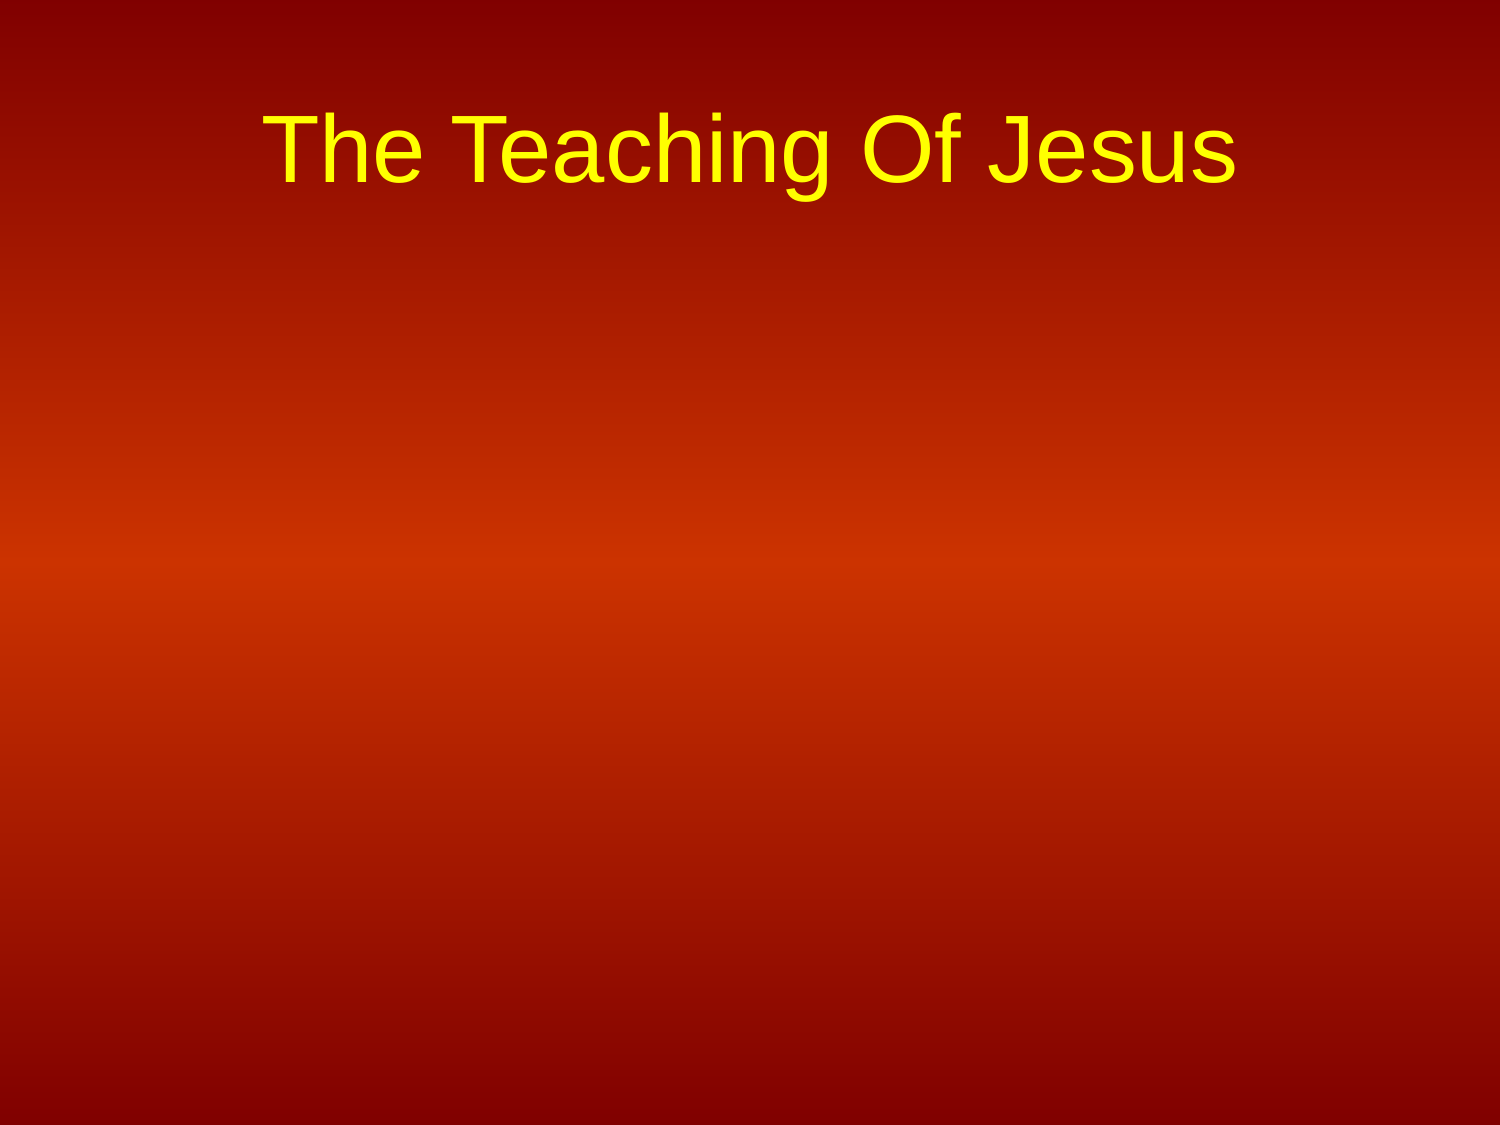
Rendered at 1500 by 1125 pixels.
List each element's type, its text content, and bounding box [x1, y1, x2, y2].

title The Teaching Of Jesus [37, 50, 1463, 238]
